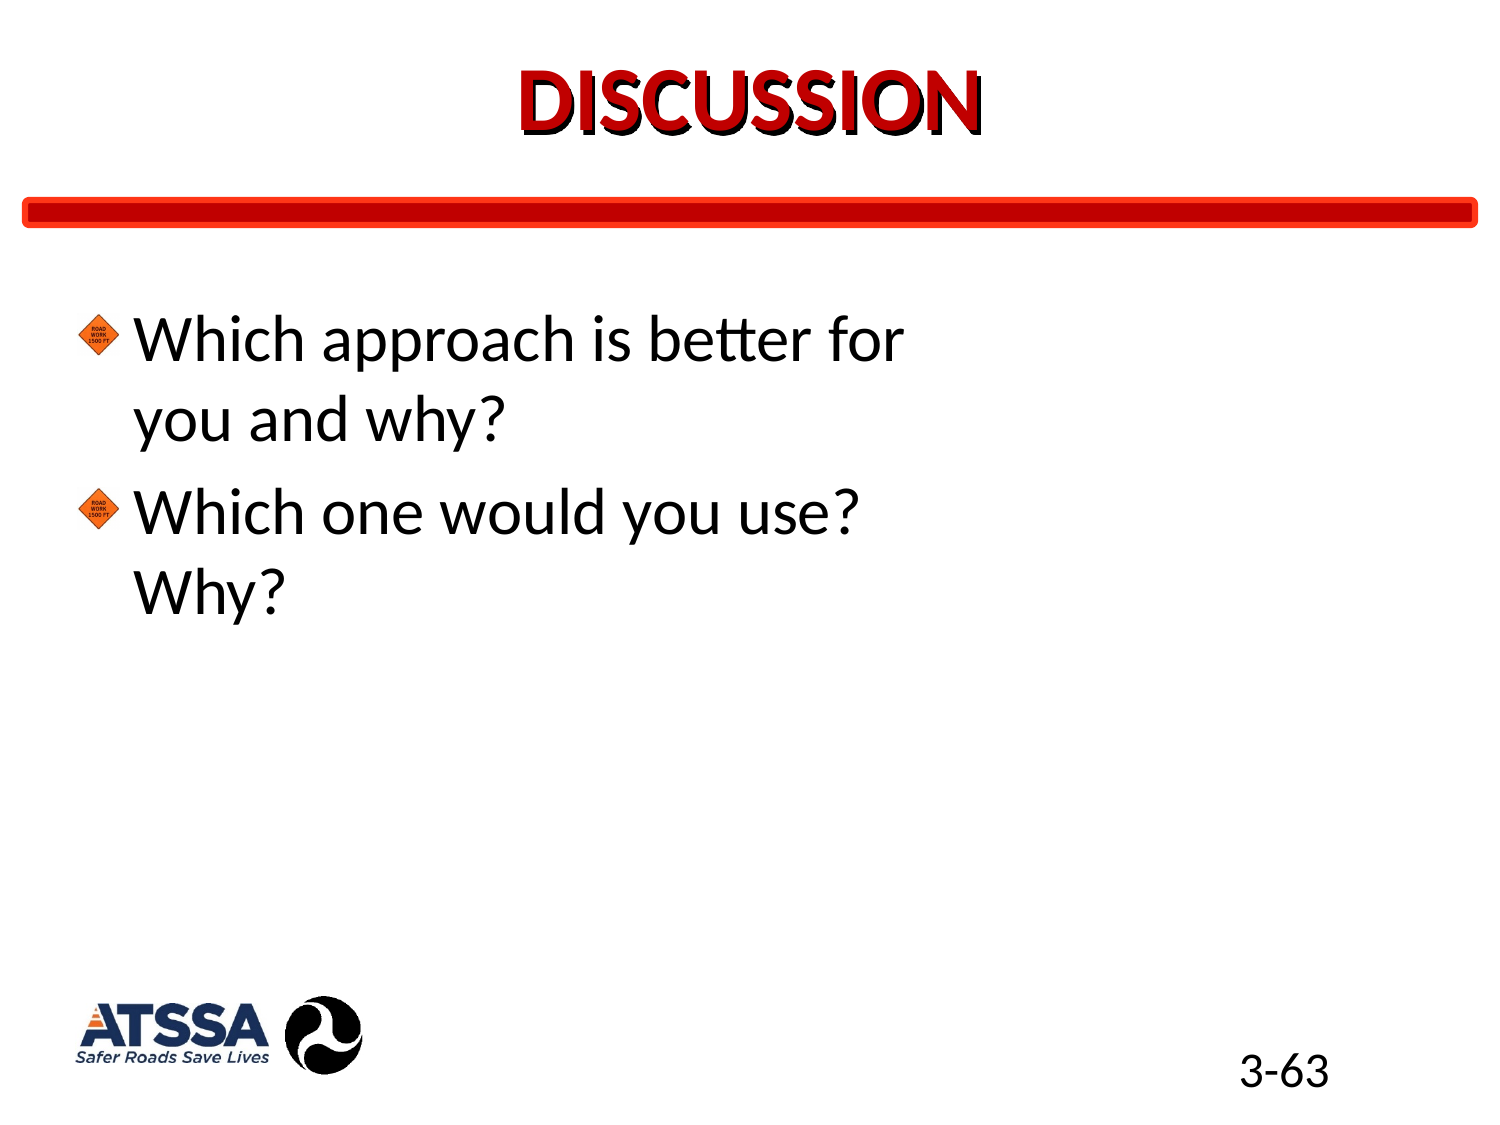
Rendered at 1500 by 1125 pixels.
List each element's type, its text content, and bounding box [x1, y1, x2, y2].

picture [276, 989, 370, 1077]
title DISCUSSION [0, 0, 1500, 188]
picture [77, 313, 120, 356]
list Which approach is better for you and why? Which one would you use? Why? [62, 287, 1026, 888]
picture [75, 1003, 269, 1063]
picture [77, 487, 120, 530]
